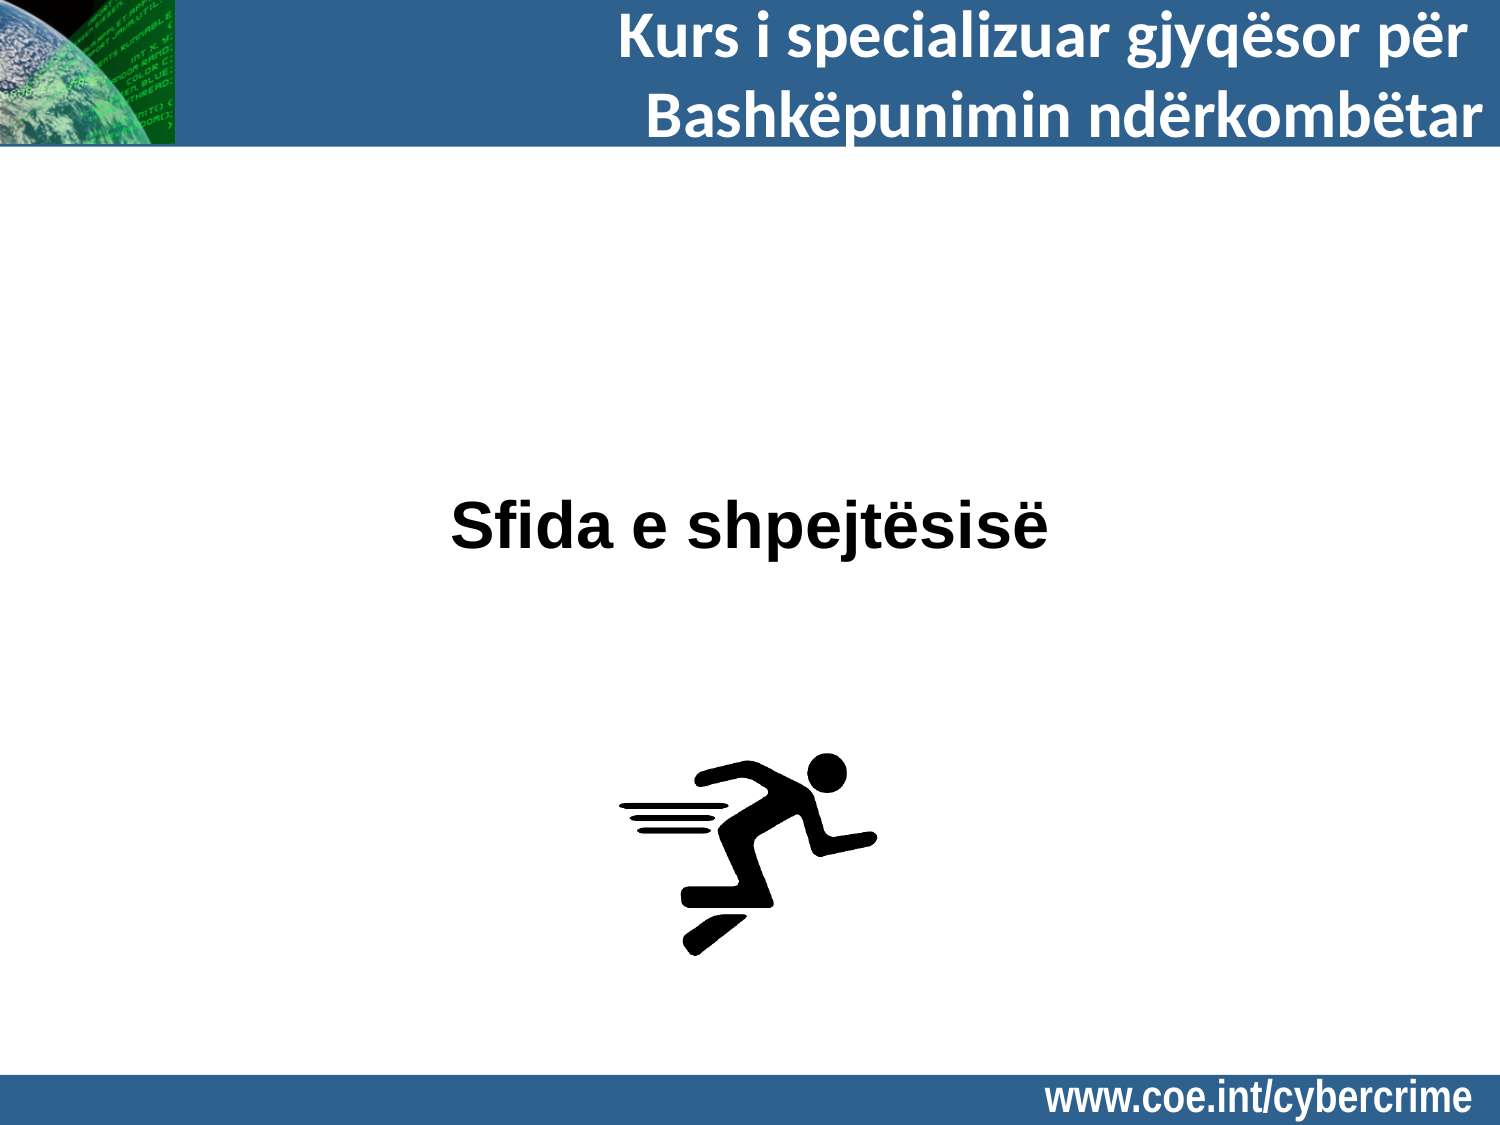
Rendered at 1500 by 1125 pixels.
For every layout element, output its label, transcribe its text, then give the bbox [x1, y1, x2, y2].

picture [594, 699, 905, 1010]
text_box Kurs i specializuar gjyqësor për Bashkëpunimin ndërkombëtar [177, 0, 1500, 149]
text_box www.coe.int/cybercrime [1030, 1059, 1500, 1125]
picture [0, 0, 175, 144]
text_box [0, 1073, 1030, 1125]
text_box Sfida e shpejtësisë [50, 425, 1450, 569]
